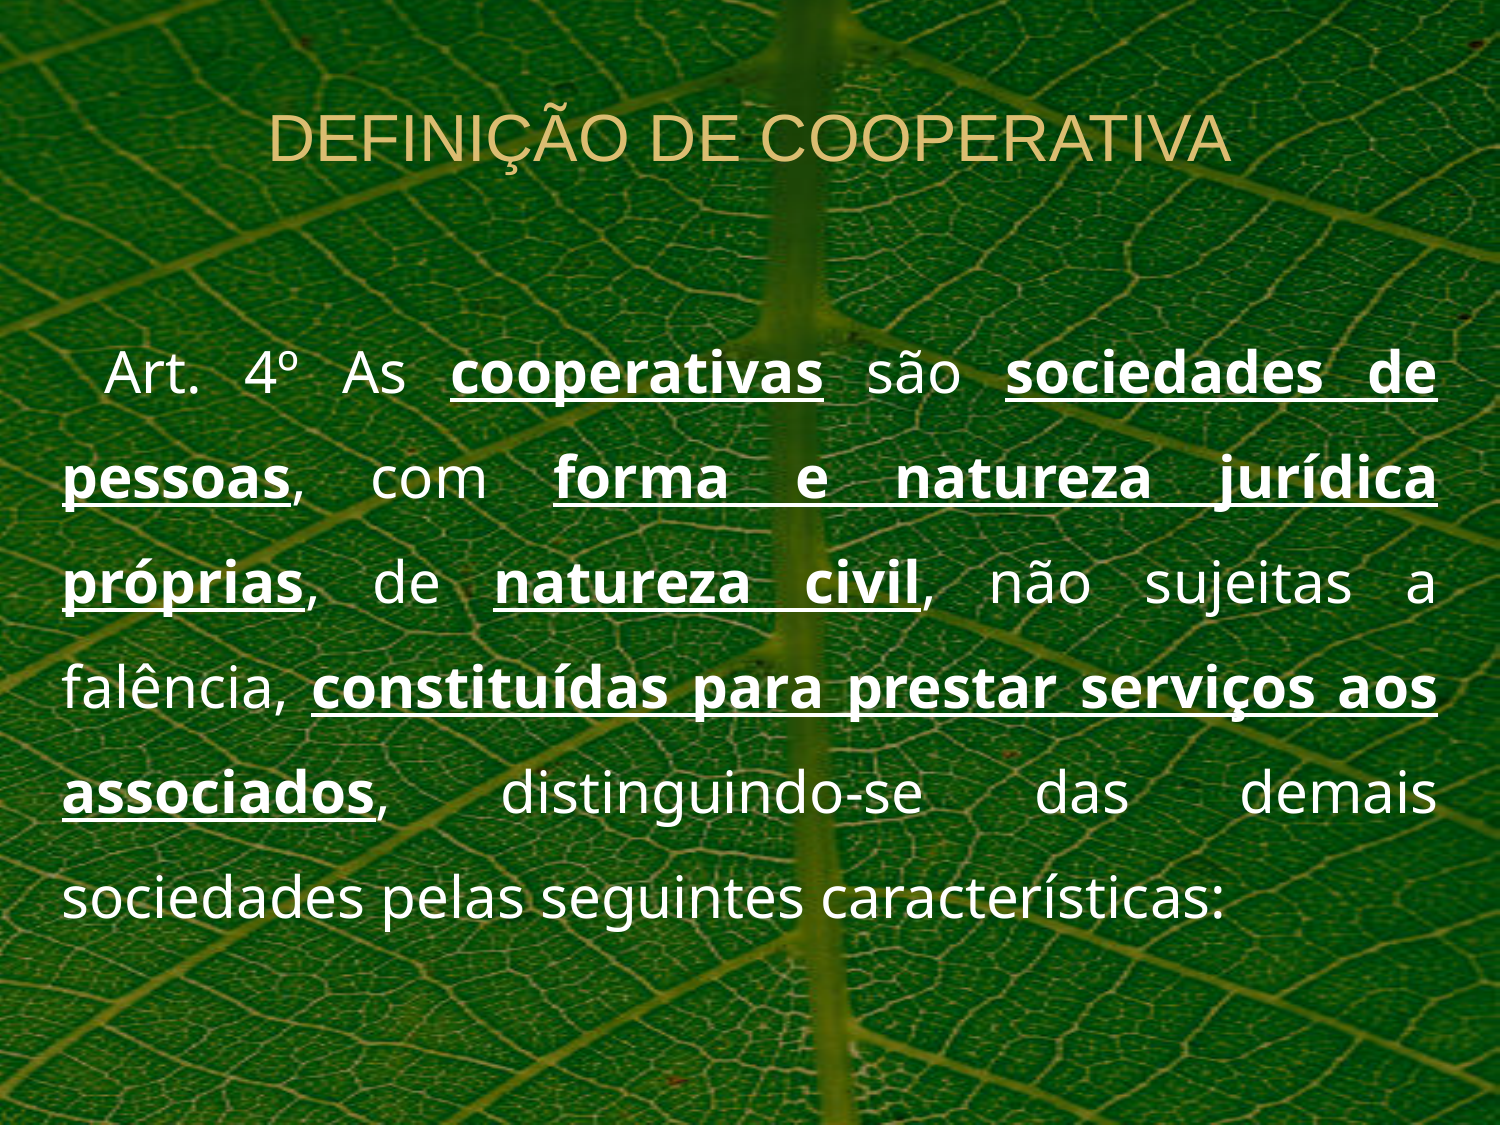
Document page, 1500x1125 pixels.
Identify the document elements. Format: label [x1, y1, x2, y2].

list [0, 0, 1500, 1125]
